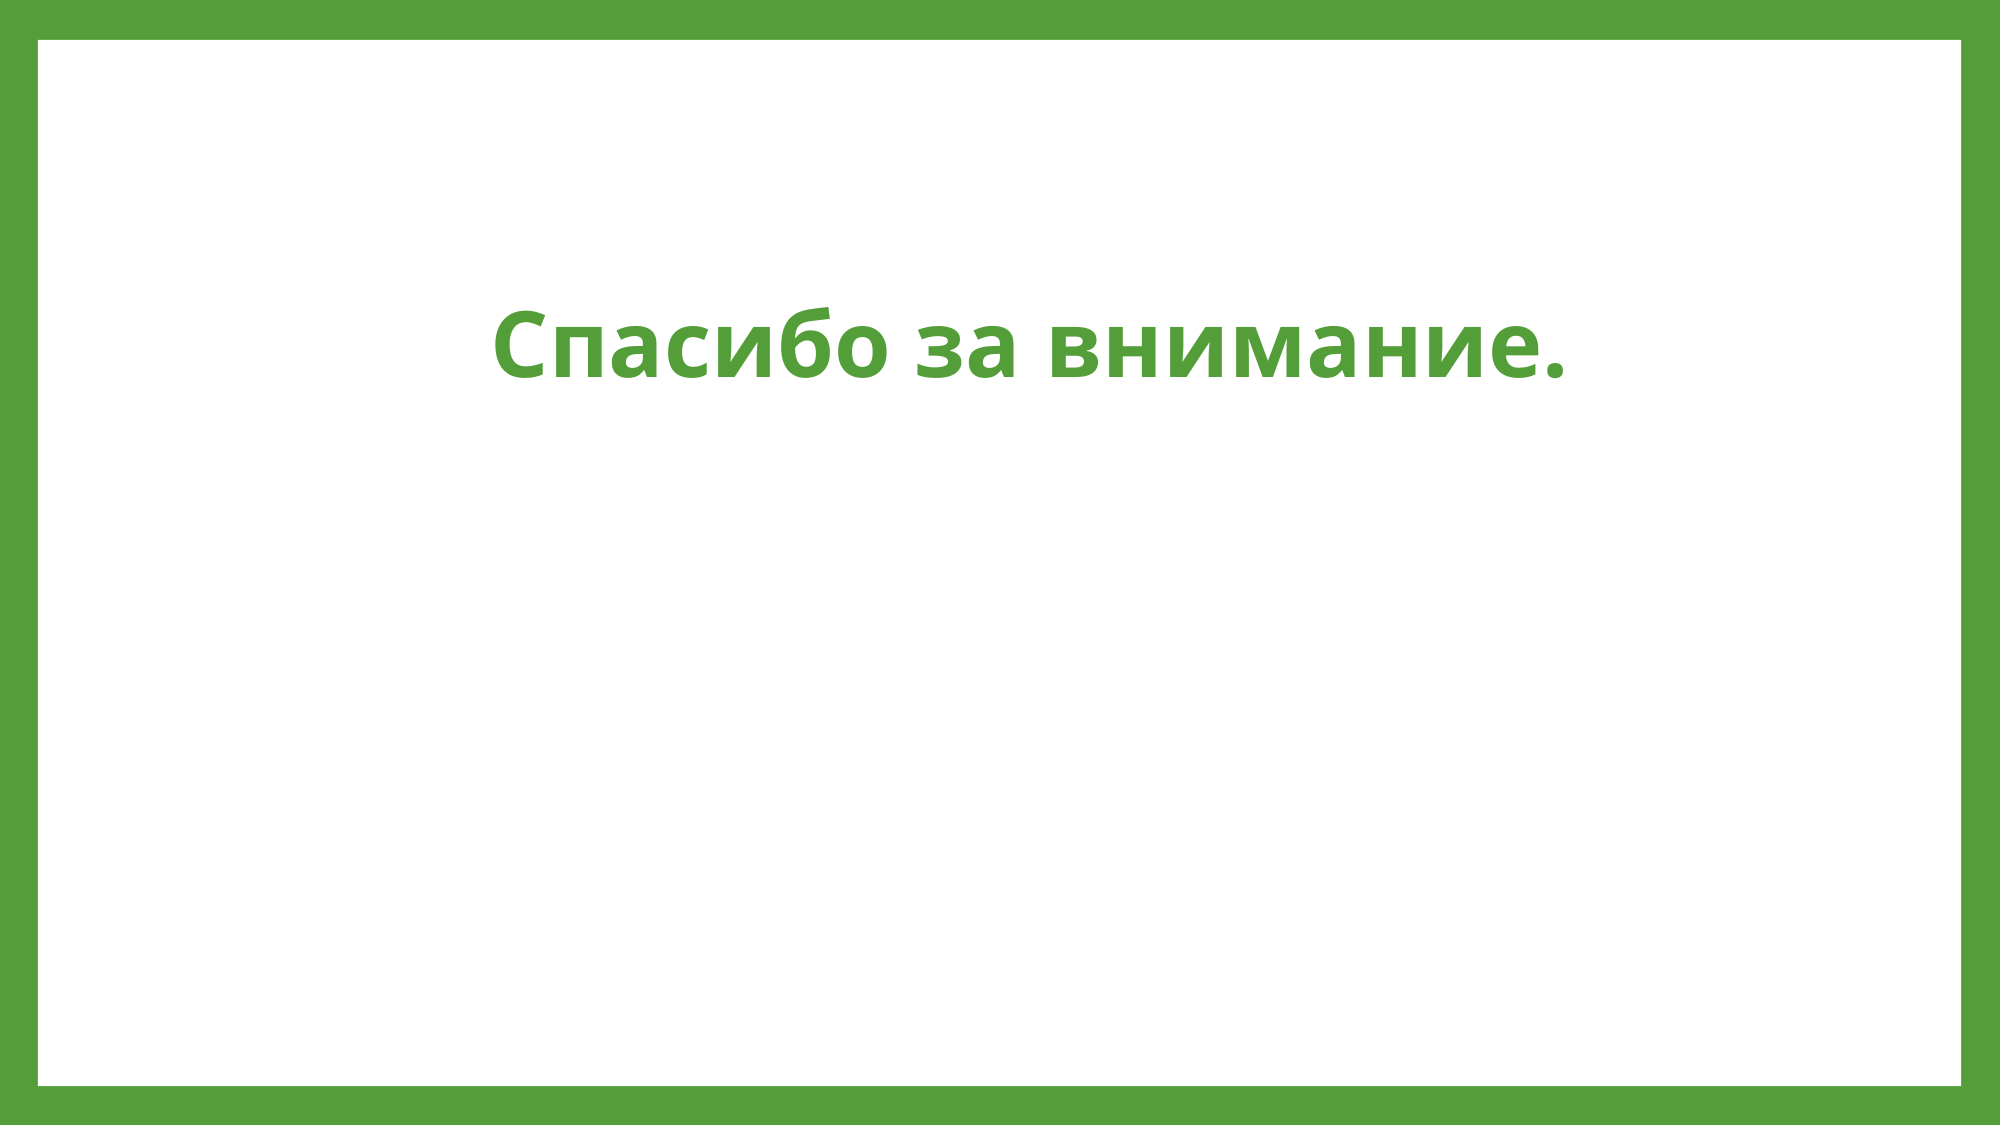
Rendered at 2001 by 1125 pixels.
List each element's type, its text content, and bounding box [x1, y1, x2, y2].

title Спасибо за внимание. [220, 236, 1841, 459]
